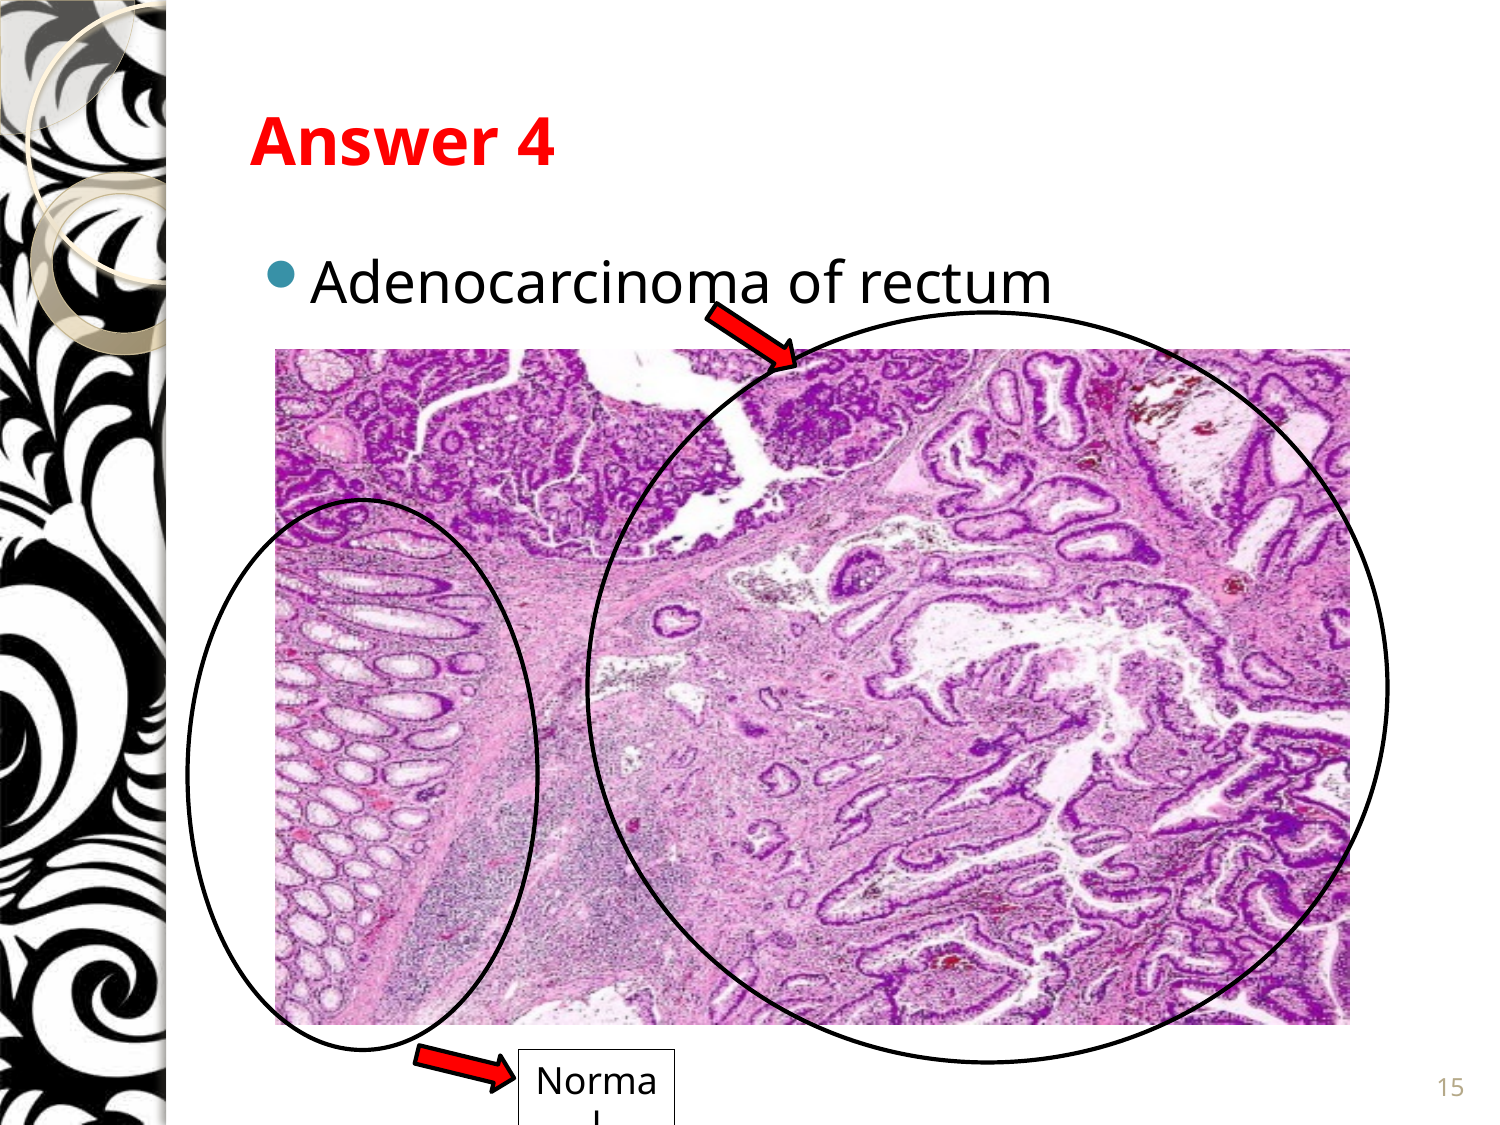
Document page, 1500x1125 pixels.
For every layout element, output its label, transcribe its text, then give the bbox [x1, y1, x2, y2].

text_box [304, 1037, 421, 1053]
text_box [704, 301, 794, 346]
text_box [185, 541, 267, 1009]
picture [0, 134, 166, 1125]
picture [62, 195, 160, 280]
title Answer 4 [235, 45, 1466, 233]
slide_number 15 [1413, 1034, 1488, 1113]
picture [136, 0, 164, 4]
picture [274, 349, 1351, 1026]
picture [32, 13, 160, 207]
text_box [412, 1043, 517, 1094]
text_box [816, 310, 1159, 346]
text_box [836, 1037, 1139, 1065]
text_box Normal [518, 1049, 675, 1125]
picture [53, 241, 160, 332]
text_box [1358, 540, 1390, 835]
list Adenocarcinoma of rectum [235, 237, 1466, 1025]
